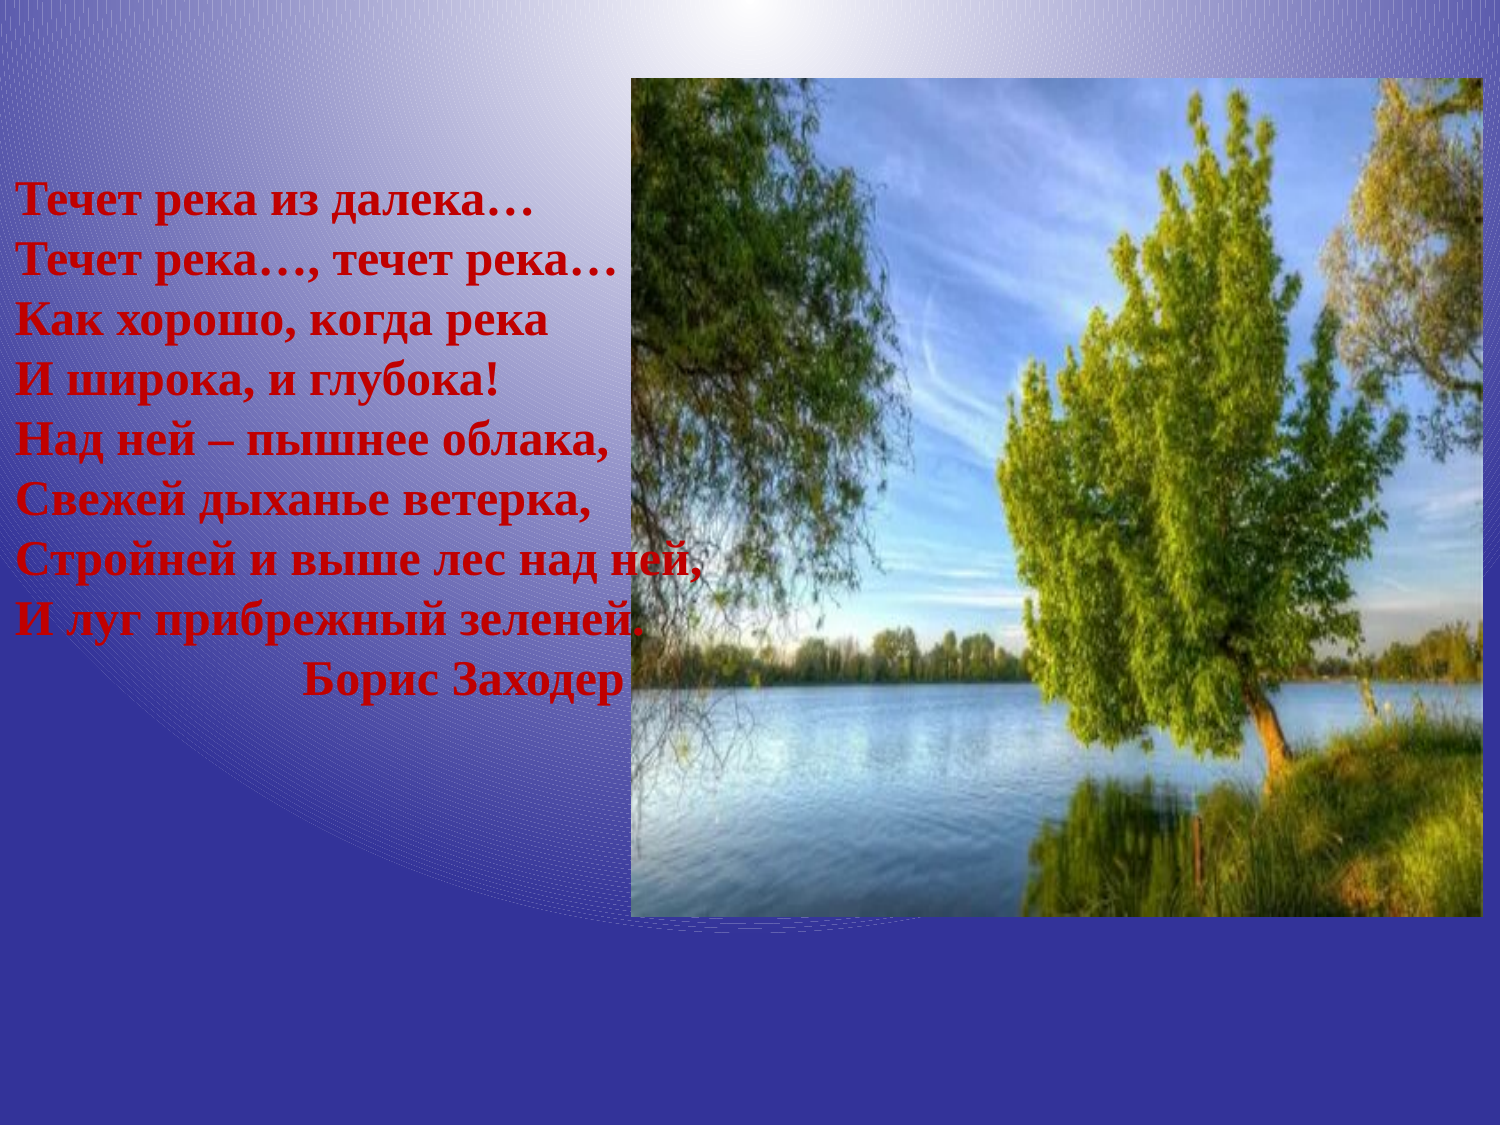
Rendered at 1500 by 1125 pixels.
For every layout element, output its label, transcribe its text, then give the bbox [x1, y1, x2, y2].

text_box Течет река из далека… Течет река…, течет река… Как хорошо, когда река И широка, и глубока! Над ней – пышнее облака, Свежей дыханье ветерка, Стройней и выше лес над ней, И луг прибрежный зеленей. Борис Заходер [0, 158, 626, 713]
picture [631, 77, 1483, 918]
